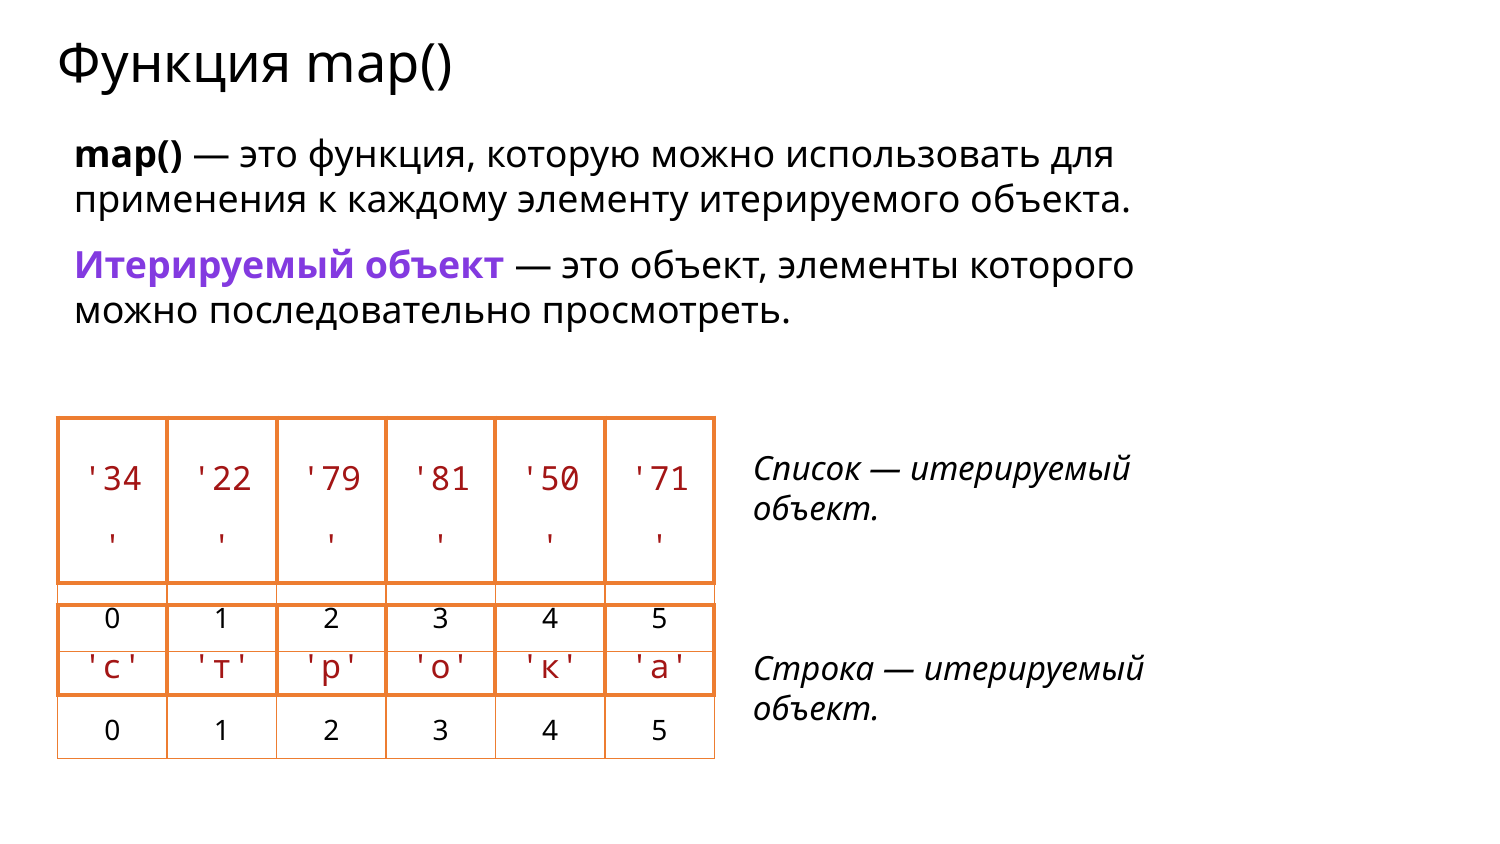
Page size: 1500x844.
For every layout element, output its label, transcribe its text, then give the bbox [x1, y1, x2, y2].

table_header 'к' [497, 607, 603, 693]
table_cell 5 [606, 585, 714, 603]
table_header '71' [607, 420, 712, 581]
table_header '22' [169, 420, 275, 581]
table_header 'р' [279, 607, 384, 693]
table_cell 4 [496, 697, 604, 758]
table_cell 0 [58, 585, 166, 603]
table_header '34' [60, 420, 165, 581]
table_cell 1 [168, 585, 276, 603]
table_cell 2 [277, 585, 385, 603]
table_header 'с' [60, 607, 165, 693]
table_cell 1 [168, 697, 276, 758]
table_cell 0 [58, 697, 166, 758]
table_cell 2 [277, 697, 385, 758]
table_cell 3 [387, 585, 495, 603]
table_header 'о' [388, 607, 493, 693]
table_header 'а' [607, 607, 712, 693]
table_cell 5 [606, 697, 714, 758]
table_header '81' [388, 420, 493, 581]
table_cell 4 [496, 585, 604, 603]
text_box map() — это функция, которую можно использовать для применения к каждому элементу итерируемого объекта. Итерируемый объект — это объект, элементы которого можно последовательно просмотреть. [59, 114, 1201, 346]
text_box Список — итерируемый объект. [738, 432, 1184, 543]
table_header '50' [497, 420, 603, 581]
text_box Строка — итерируемый объект. [738, 632, 1184, 743]
text_box Функция map() [57, 28, 1217, 112]
table_header '79' [279, 420, 384, 581]
table_header 'т' [169, 607, 275, 693]
table_cell 3 [387, 697, 495, 758]
